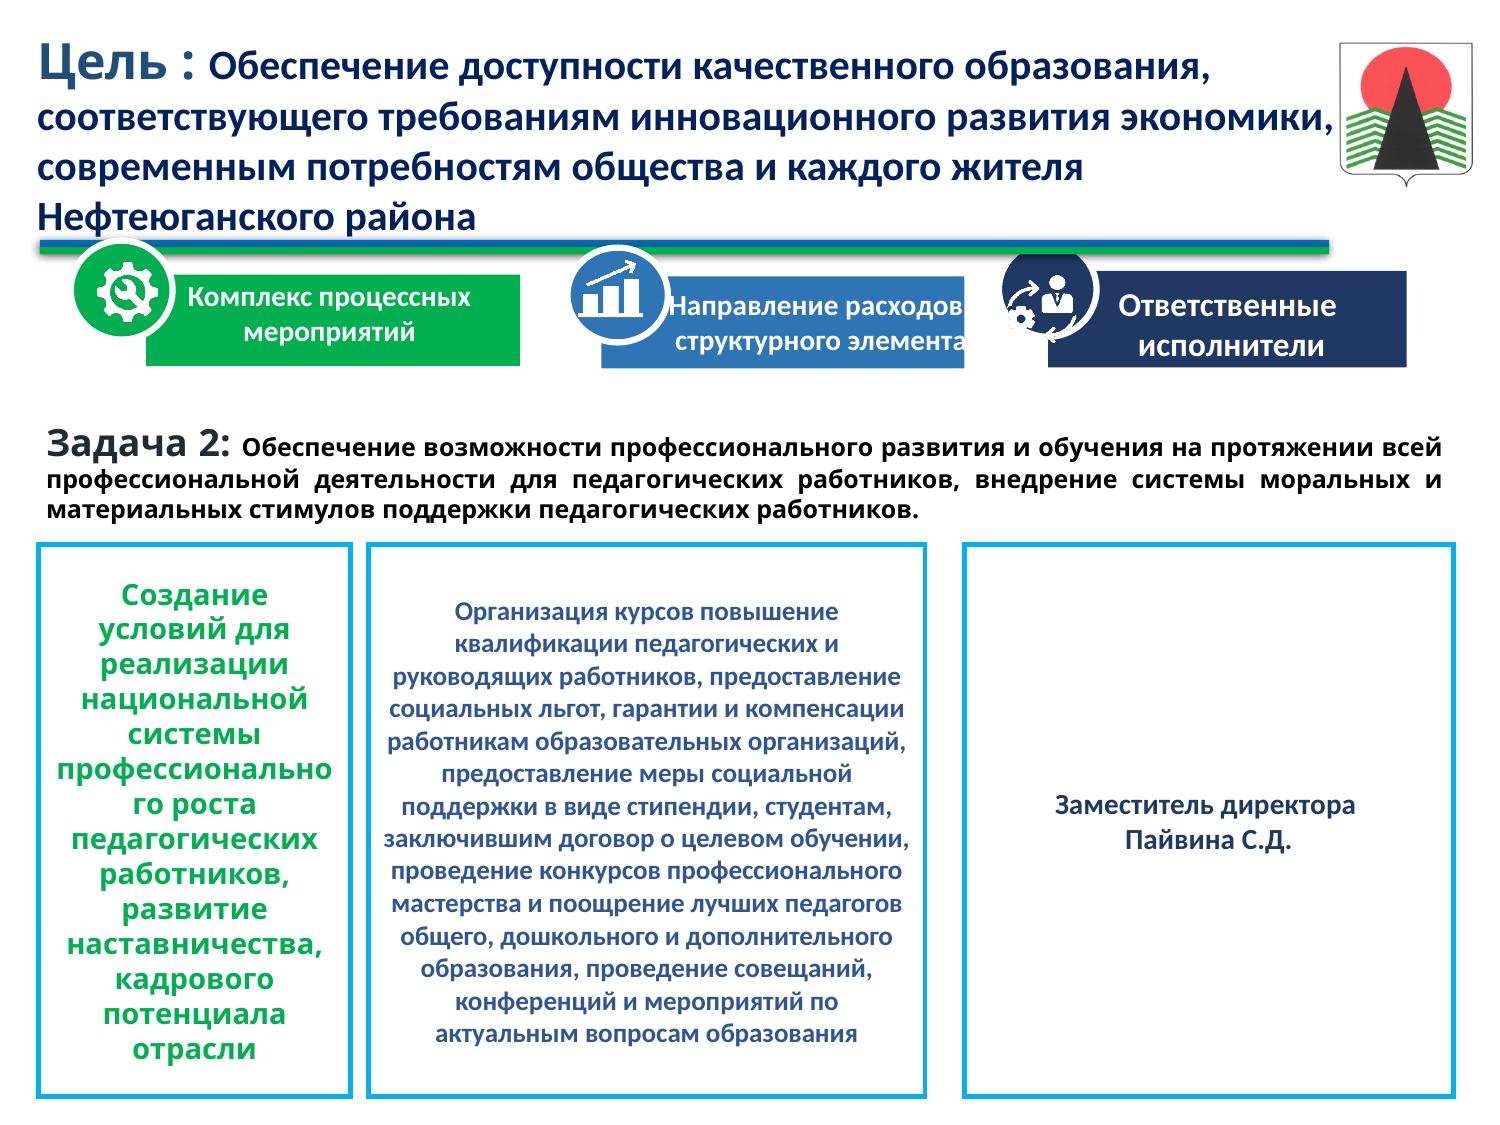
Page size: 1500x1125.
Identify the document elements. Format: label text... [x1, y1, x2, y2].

picture [578, 256, 643, 320]
text_box Задача 2: Обеспечение возможности профессионального развития и обучения на протяжении всей профессиональной деятельности для педагогических работников, внедрение системы моральных и материальных стимулов поддержки педагогических работников. [31, 366, 1460, 562]
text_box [514, 603, 949, 664]
text_box [1047, 270, 1103, 366]
text_box Ответственные исполнители [1103, 235, 1360, 366]
text_box [1360, 270, 1408, 366]
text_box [39, 239, 1330, 255]
text_box Комплекс процессных мероприятий [125, 269, 535, 355]
picture [97, 262, 158, 322]
text_box [600, 331, 965, 366]
text_box [997, 263, 1098, 328]
text_box Организация курсов повышение квалификации педагогических и руководящих работников, предоставление социальных льгот, гарантии и компенсации работникам образовательных организаций, предоставление меры социальной поддержки в виде стипендии, студентам, заключившим договор о целевом обучении, проведение конкурсов профессионального мастерства и поощрение лучших педагогов общего, дошкольного и дополнительного образования, проведение совещаний, конференций и мероприятий по актуальным вопросам образования [367, 544, 926, 1097]
text_box Создание условий для реализации национальной системы профессионального роста педагогических работников, развитие наставничества, кадрового потенциала отрасли [38, 562, 352, 1097]
text_box Направление расходов структурного элемента [653, 278, 983, 364]
text_box Цель : Обеспечение доступности качественного образования, соответствующего требованиям инновационного развития экономики, современным потребностям общества и каждого жителя Нефтеюганского района [22, 21, 1406, 247]
picture [1004, 275, 1079, 343]
picture [1338, 41, 1474, 188]
text_box [69, 255, 169, 341]
text_box Заместитель директора Пайвина С.Д. [963, 544, 1454, 1097]
text_box [566, 255, 669, 344]
text_box [145, 355, 521, 367]
